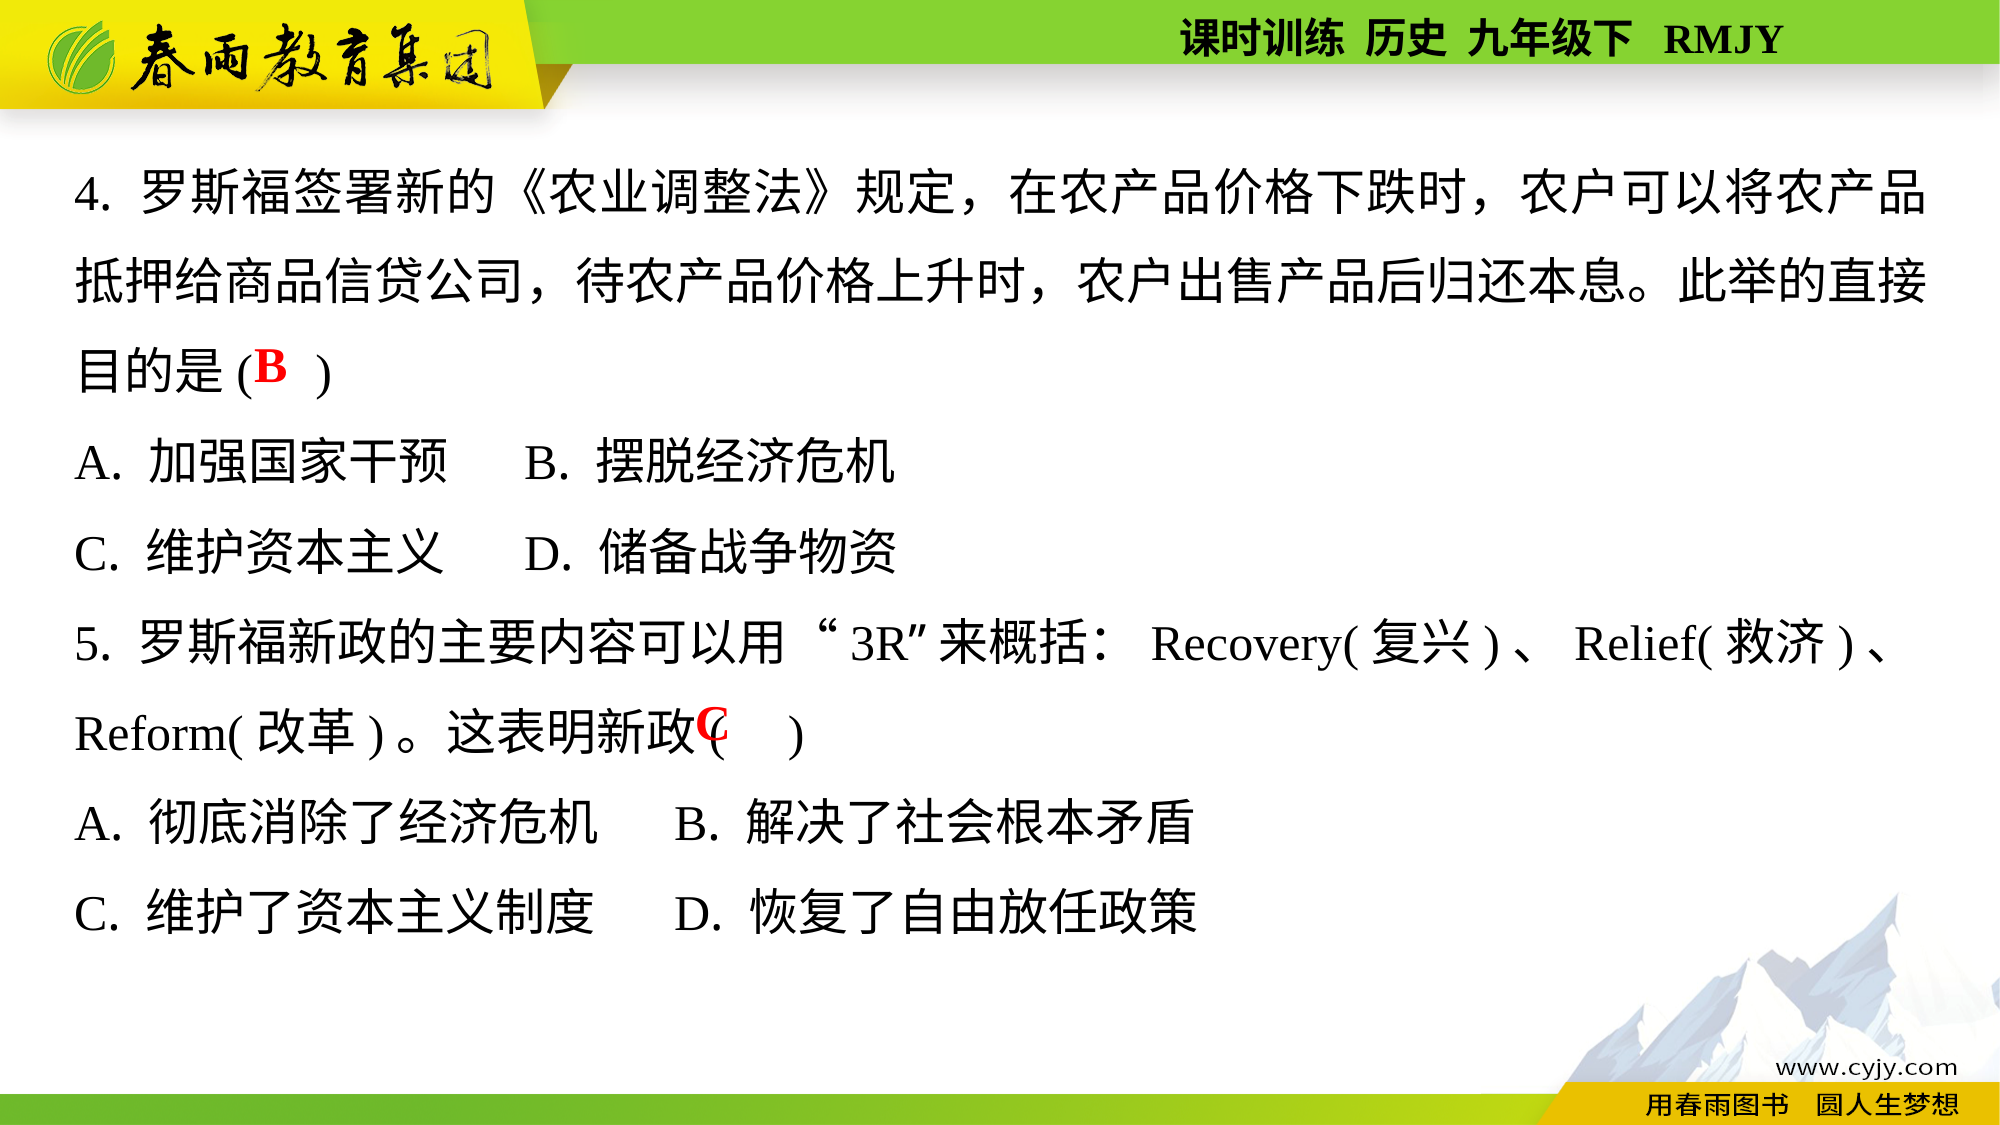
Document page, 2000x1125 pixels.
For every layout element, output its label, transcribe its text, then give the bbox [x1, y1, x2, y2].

text_box C [680, 683, 746, 759]
picture [0, 0, 2000, 1125]
text_box B [239, 324, 303, 400]
list 4. 罗斯福签署新的《农业调整法》规定，在农产品价格下跌时，农户可以将农产品抵押给商品信贷公司，待农产品价格上升时，农户出售产品后归还本息。此举的直接目的是( ) A. 加强国家干预 B. 摆脱经济危机 C. 维护资本主义 D. 储备战争物资 5. 罗斯福新政的主要内容可以用“3R”来概括：Recovery(复兴)、Relief(救济)、Reform(改革)。这表明新政( ) A. 彻底消除了经济危机 B. 解决了社会根本矛盾 C. 维护了资本主义制度 D. 恢复了自由放任政策 [59, 122, 1944, 956]
